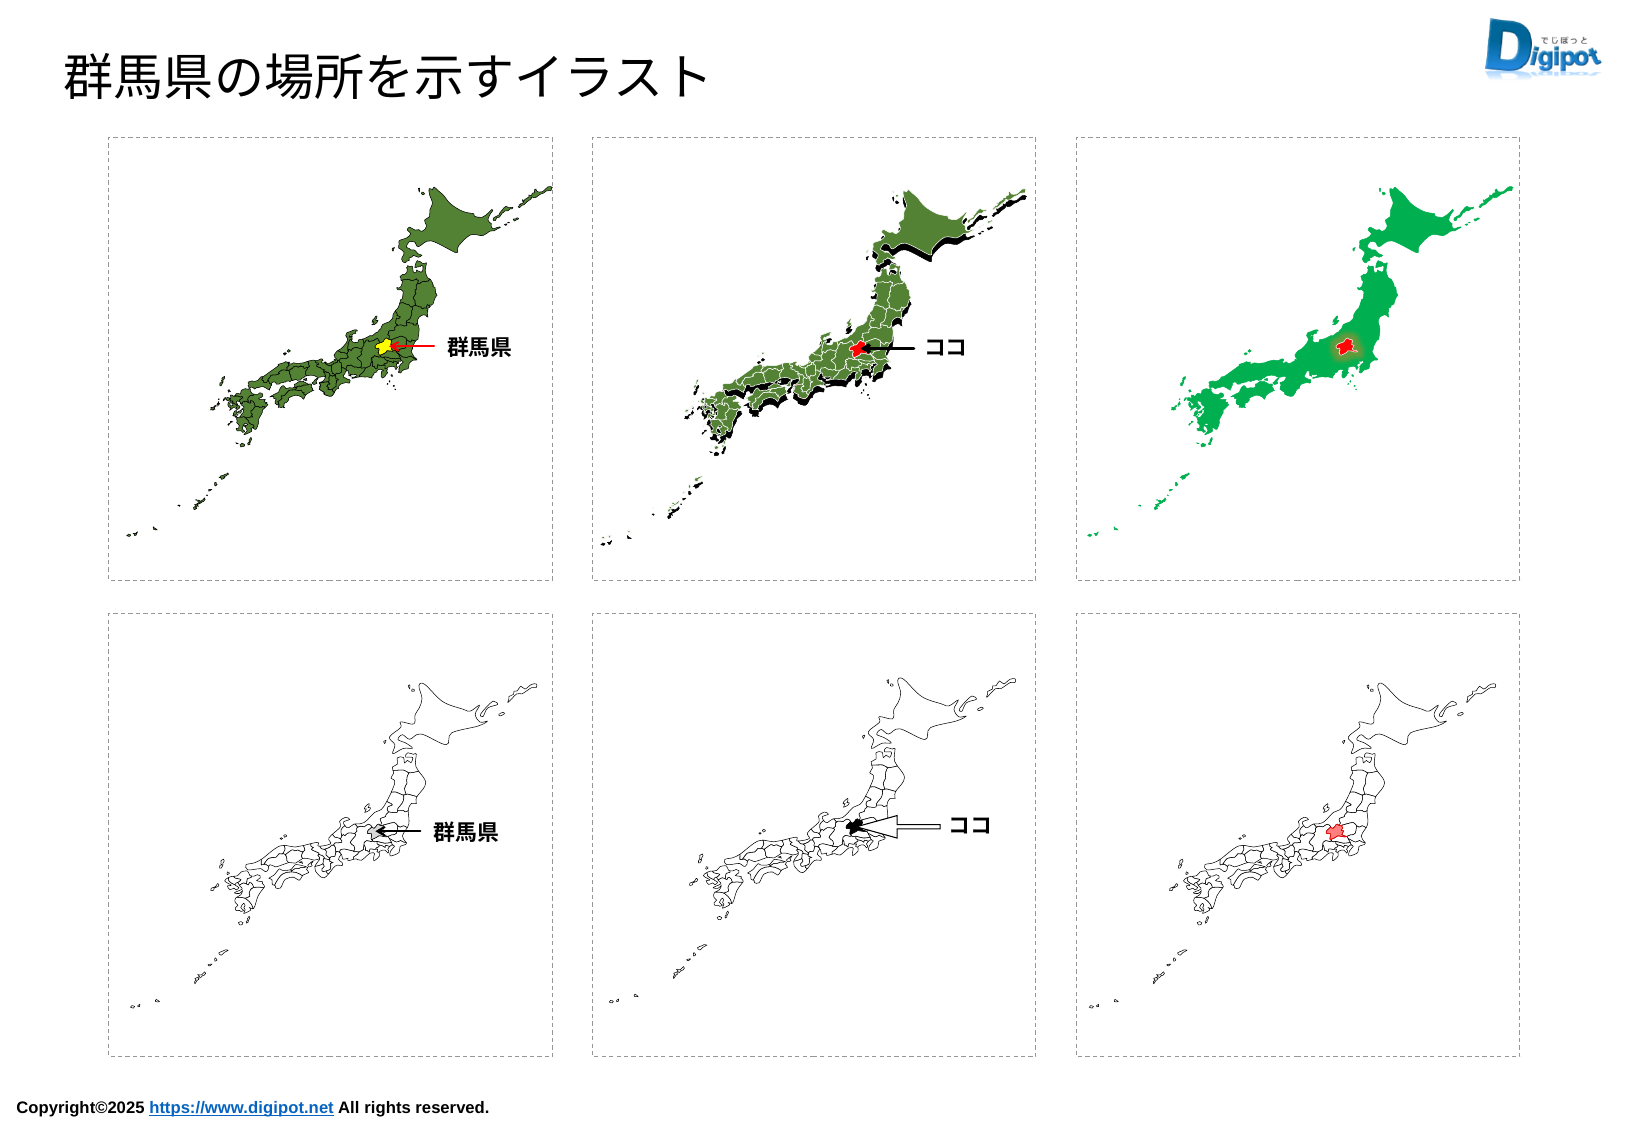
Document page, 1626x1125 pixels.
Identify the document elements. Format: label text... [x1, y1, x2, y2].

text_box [609, 677, 1016, 1004]
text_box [600, 188, 1027, 546]
picture [1485, 18, 1602, 82]
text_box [130, 682, 537, 1009]
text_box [1089, 682, 1496, 1009]
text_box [126, 186, 553, 537]
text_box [1087, 186, 1514, 537]
text_box 群馬県の場所を示すイラスト [49, 38, 728, 113]
